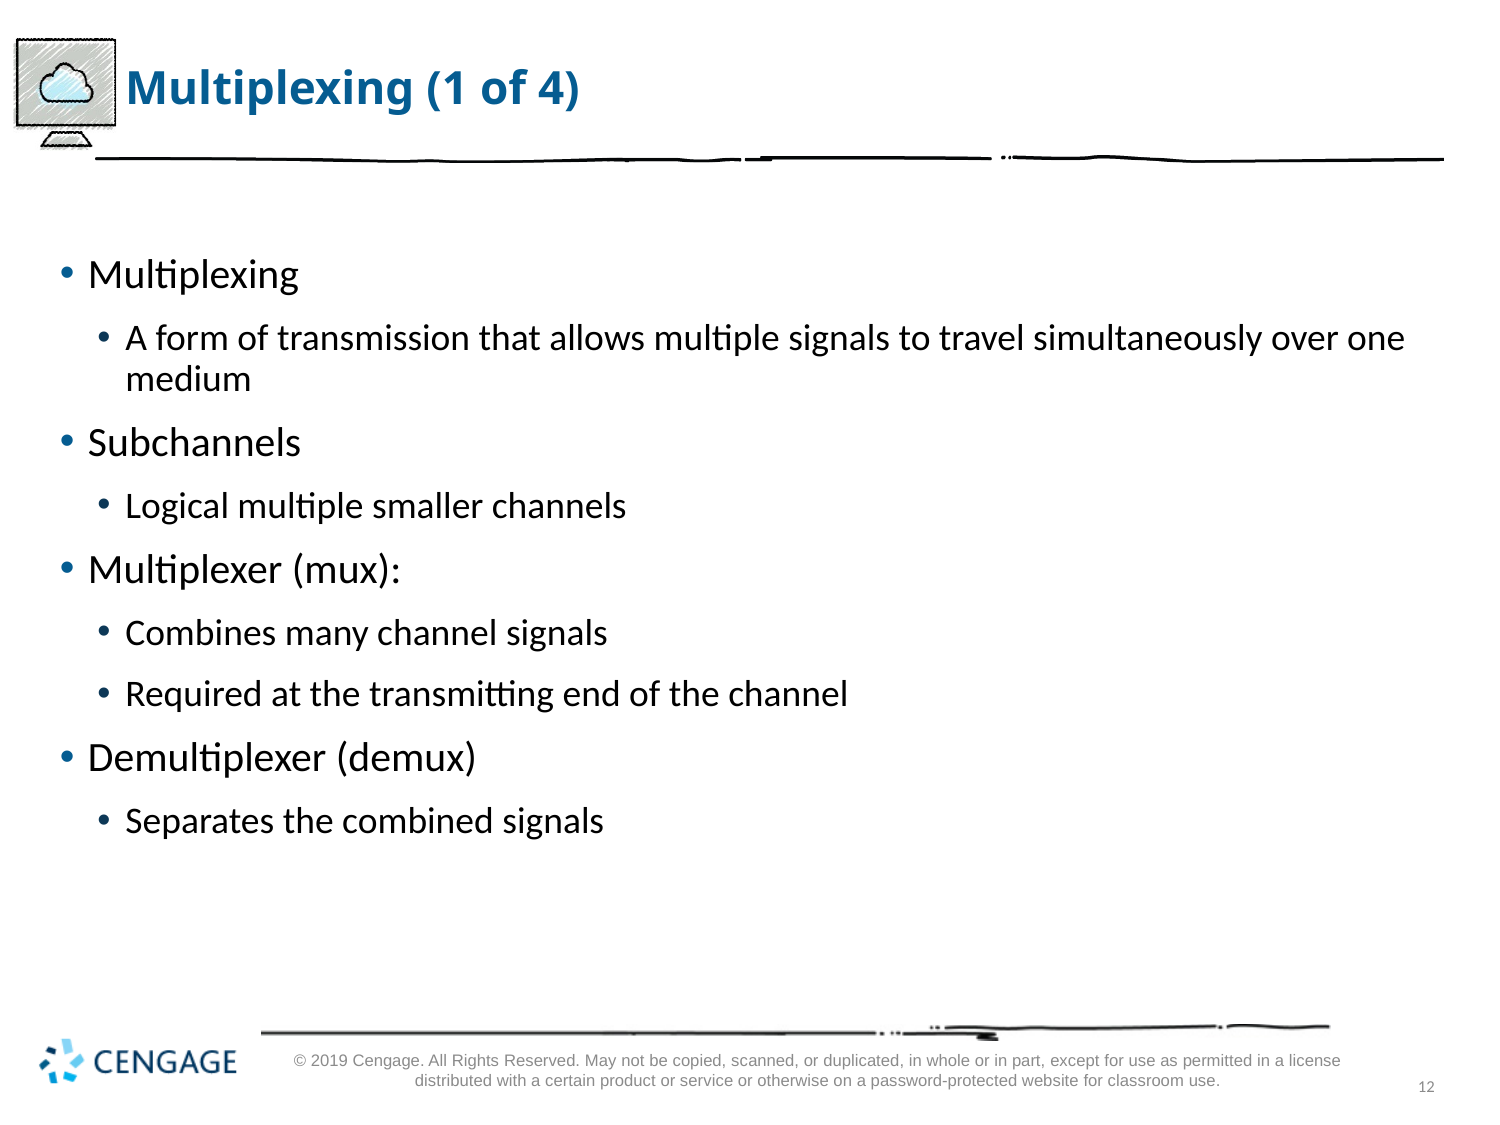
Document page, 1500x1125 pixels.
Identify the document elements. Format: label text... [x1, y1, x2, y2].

list Multiplexing A form of transmission that allows multiple signals to travel simultaneously over one medium Subchannels Logical multiple smaller channels Multiplexer (mux): Combines many channel signals Required at the transmitting end of the channel Demultiplexer (demux) Separates the combined signals [59, 252, 1441, 848]
picture [19, 1025, 249, 1096]
picture [261, 1024, 1331, 1041]
title Multiplexing (1 of 4) [125, 66, 1442, 116]
footer © 2019 Cengage. All Rights Reserved. May not be copied, scanned, or duplicated, in whole or in part, except for use as permitted in a license distributed with a certain product or service or otherwise on a password-protected website for classroom use. [262, 1050, 1375, 1091]
picture [95, 155, 1444, 163]
picture [13, 36, 117, 151]
